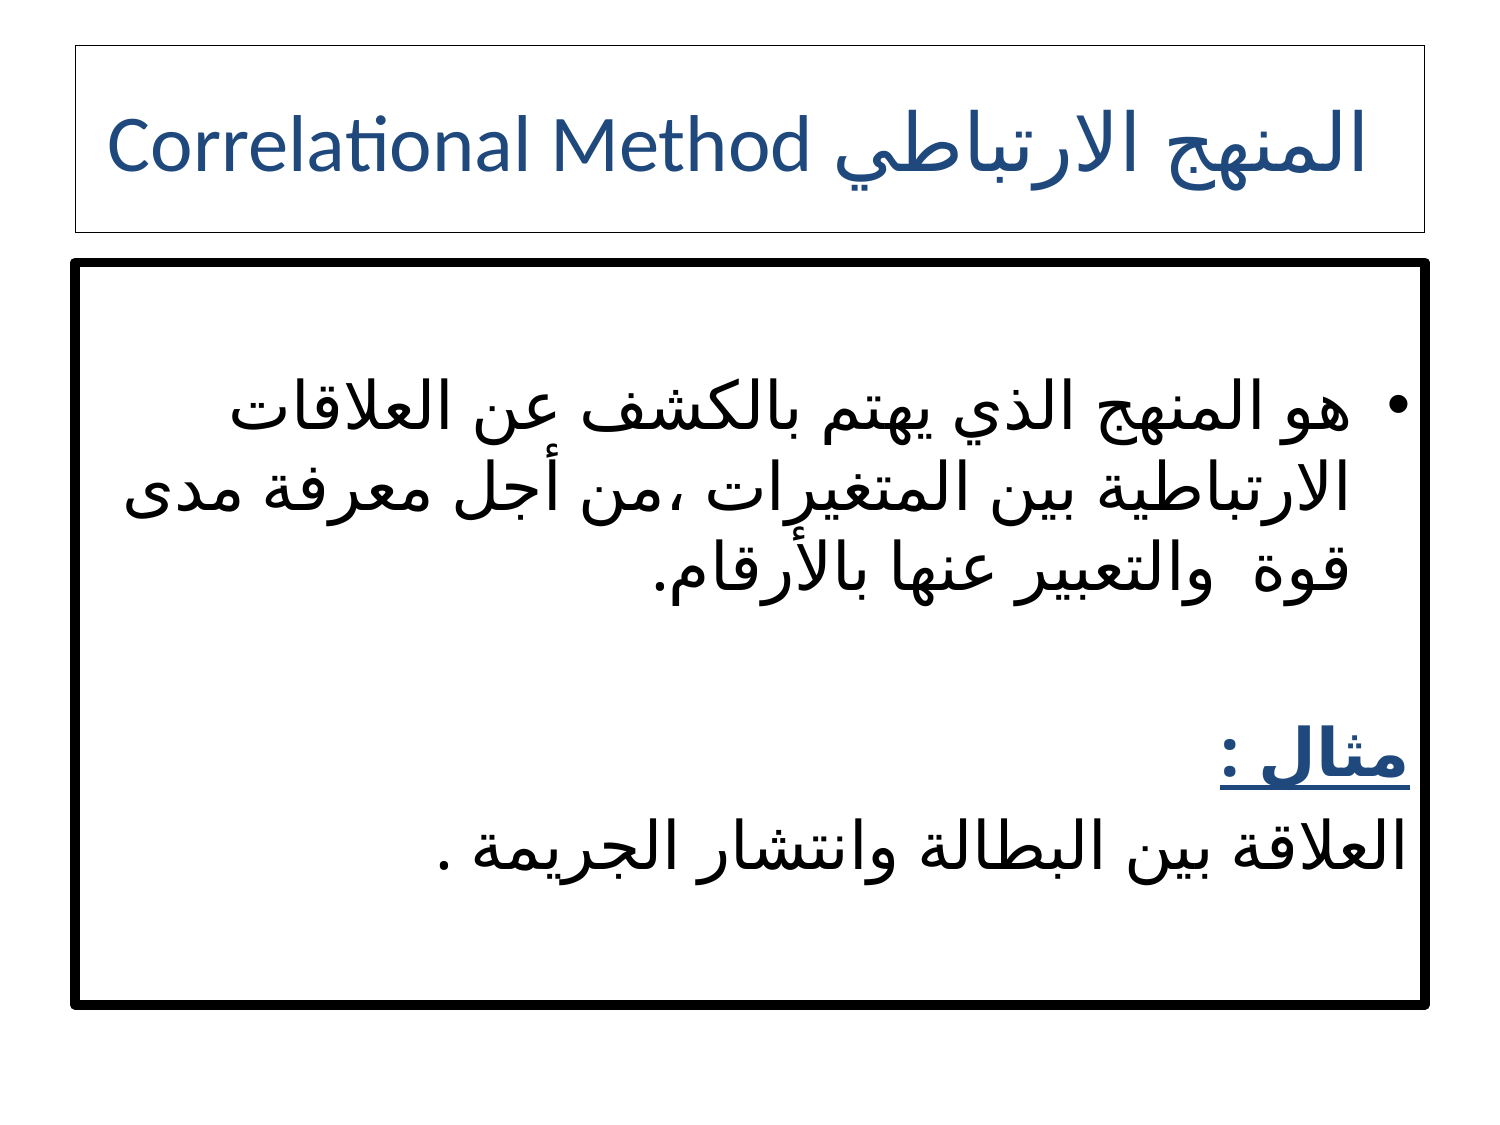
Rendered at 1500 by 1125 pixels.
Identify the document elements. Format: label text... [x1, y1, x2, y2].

list هو المنهج الذي يهتم بالكشف عن العلاقات الارتباطية بين المتغيرات ،من أجل معرفة مدى قوة والتعبير عنها بالأرقام. مثال : العلاقة بين البطالة وانتشار الجريمة . [75, 262, 1425, 1005]
title Correlational Method المنهج الارتباطي [75, 45, 1425, 233]
